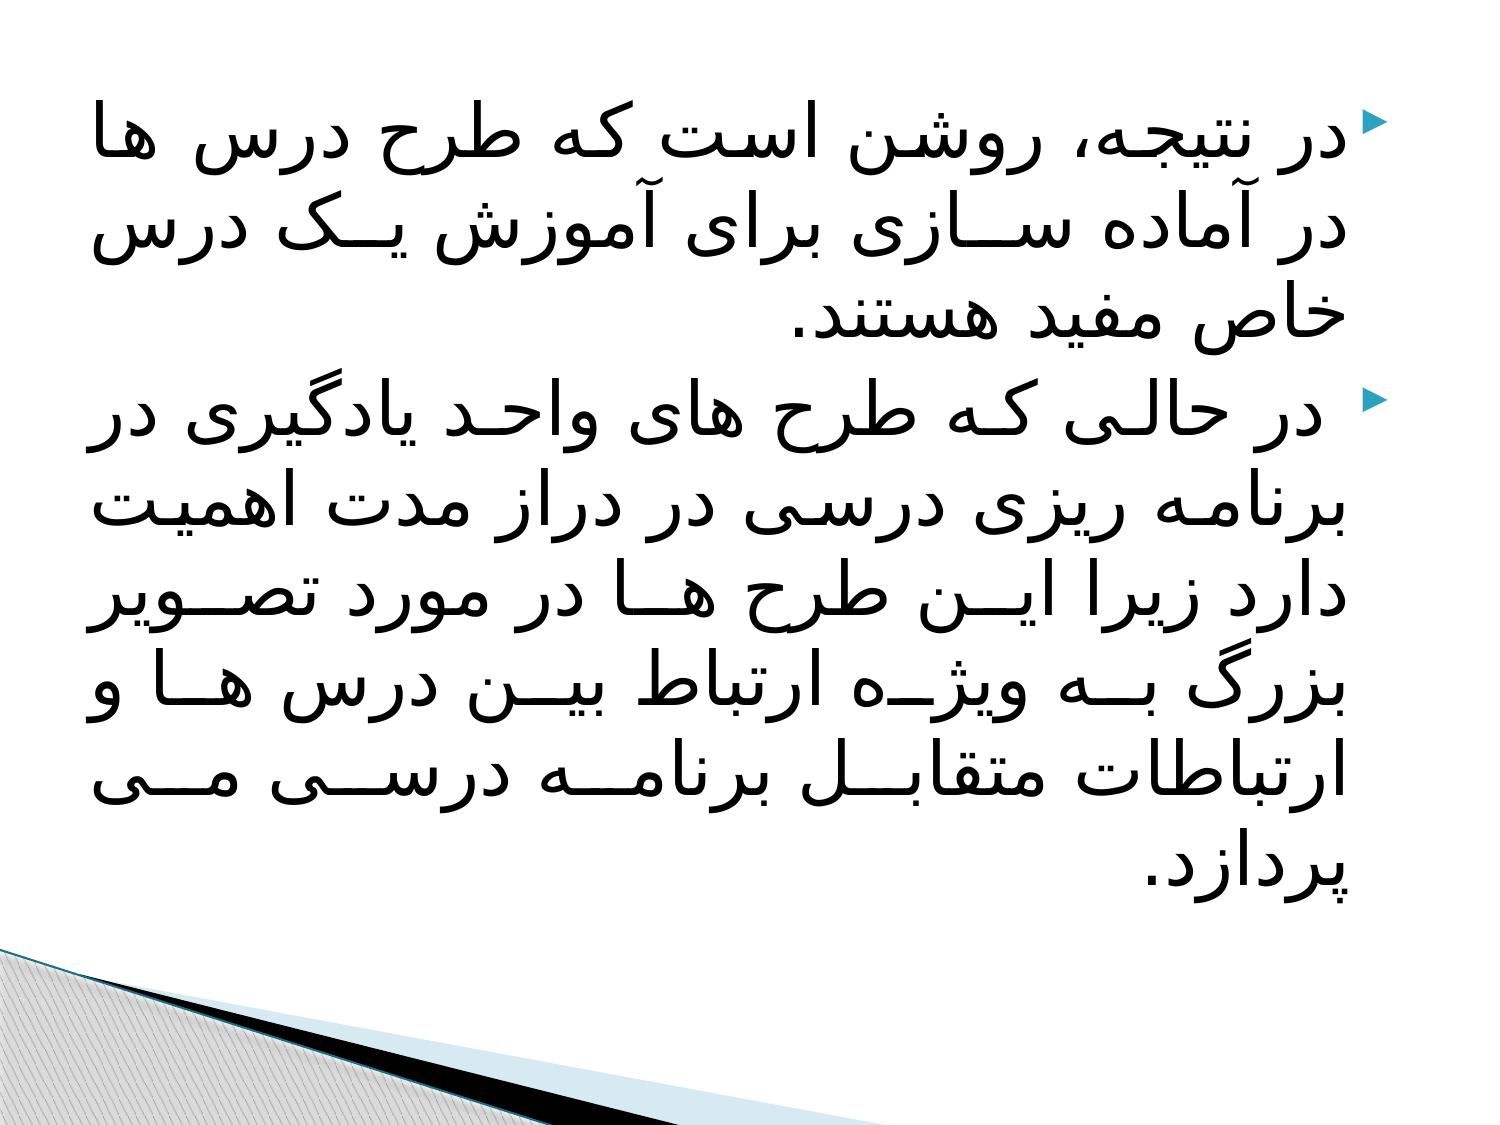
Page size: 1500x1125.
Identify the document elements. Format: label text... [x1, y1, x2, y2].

list در نتیجه، روشن است که طرح درس ها در آماده سازی برای آموزش یک درس خاص مفید هستند. در حالی که طرح های واحد یادگیری در برنامه ریزی درسی در دراز مدت اهمیت دارد زیرا این طرح ها در مورد تصویر بزرگ به ویژه ارتباط بین درس ها و ارتباطات متقابل برنامه درسی می پردازد. [75, 75, 1425, 986]
